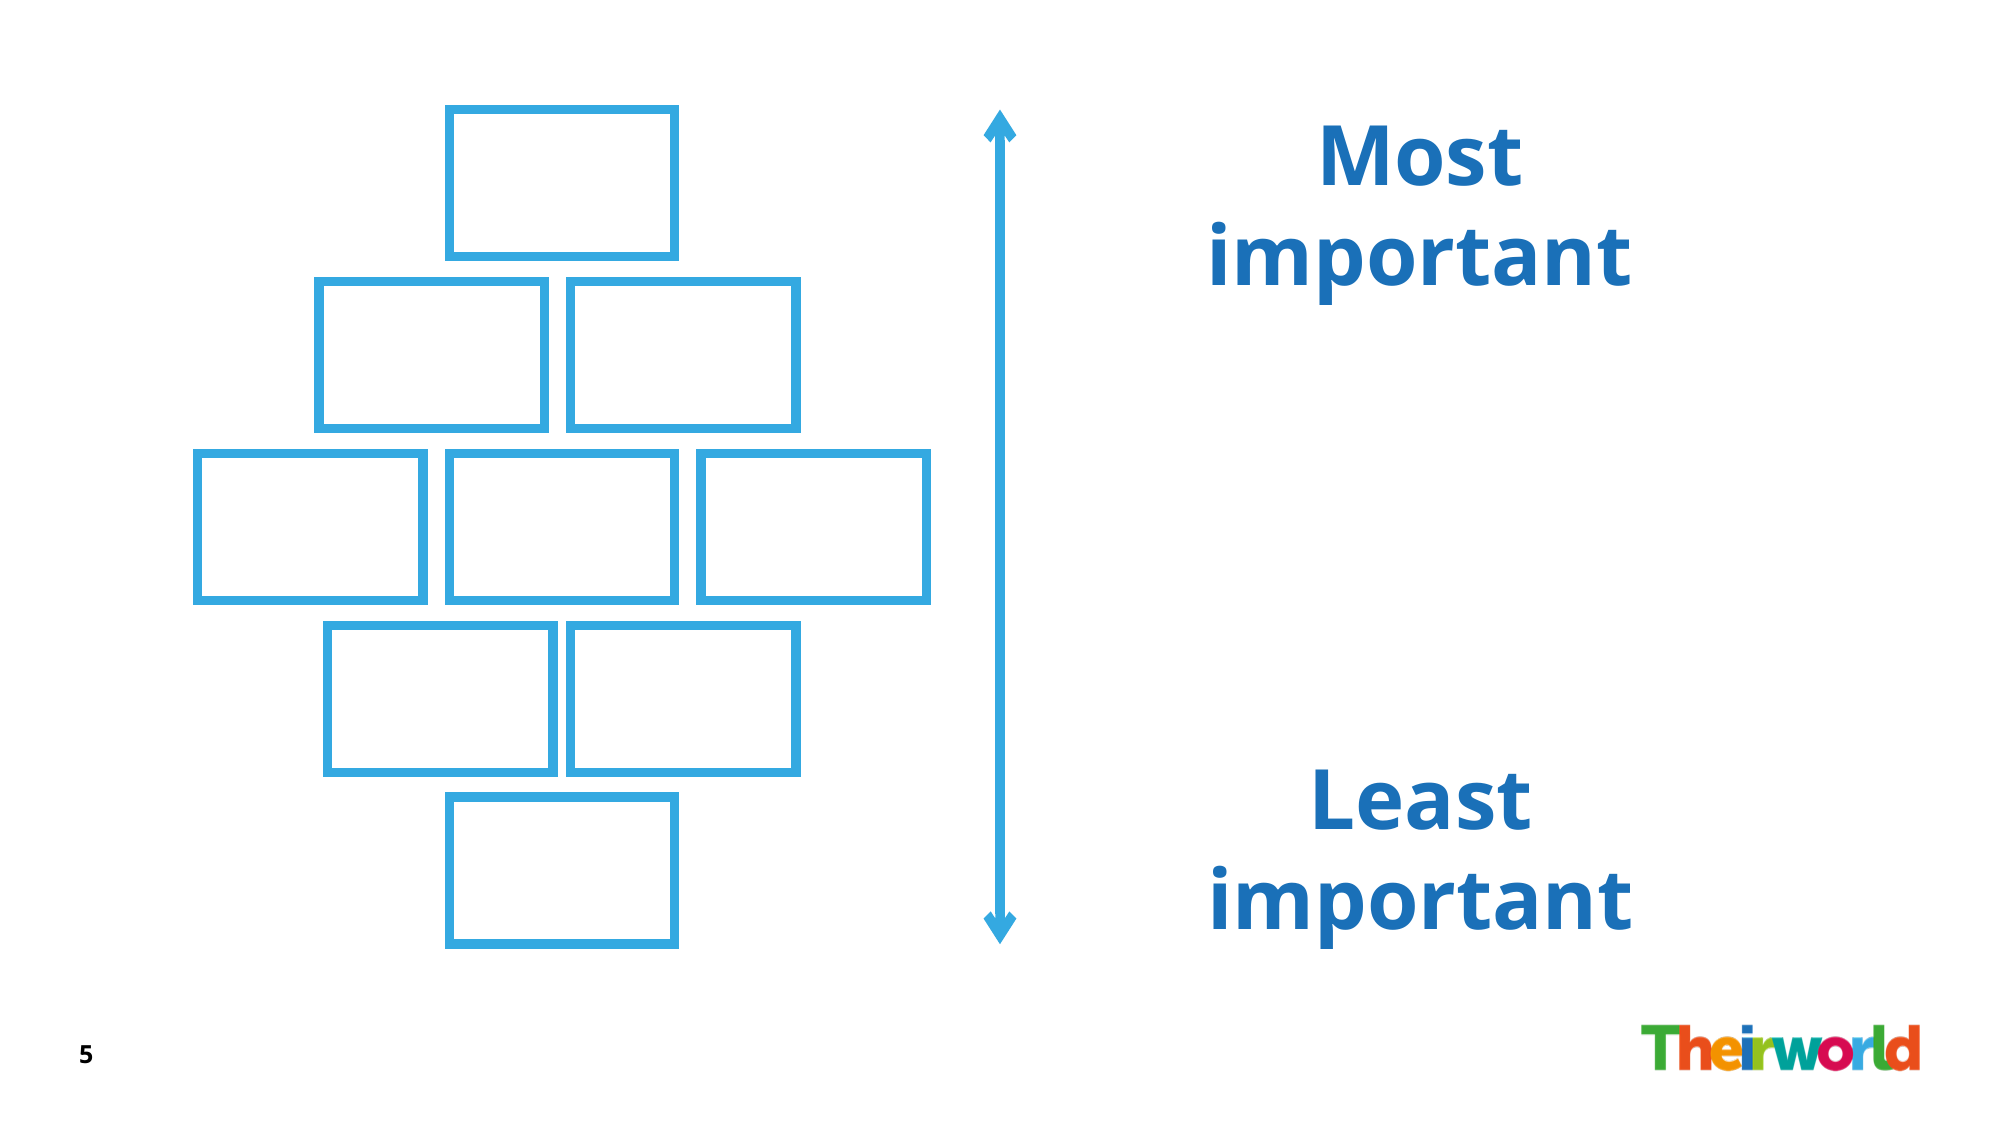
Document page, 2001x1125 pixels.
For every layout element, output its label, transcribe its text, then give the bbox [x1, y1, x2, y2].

picture [1633, 1014, 1928, 1082]
slide_number 5 [79, 1023, 190, 1073]
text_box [197, 109, 927, 945]
text_box Least important [1127, 739, 1715, 954]
text_box Most important [1126, 95, 1714, 310]
